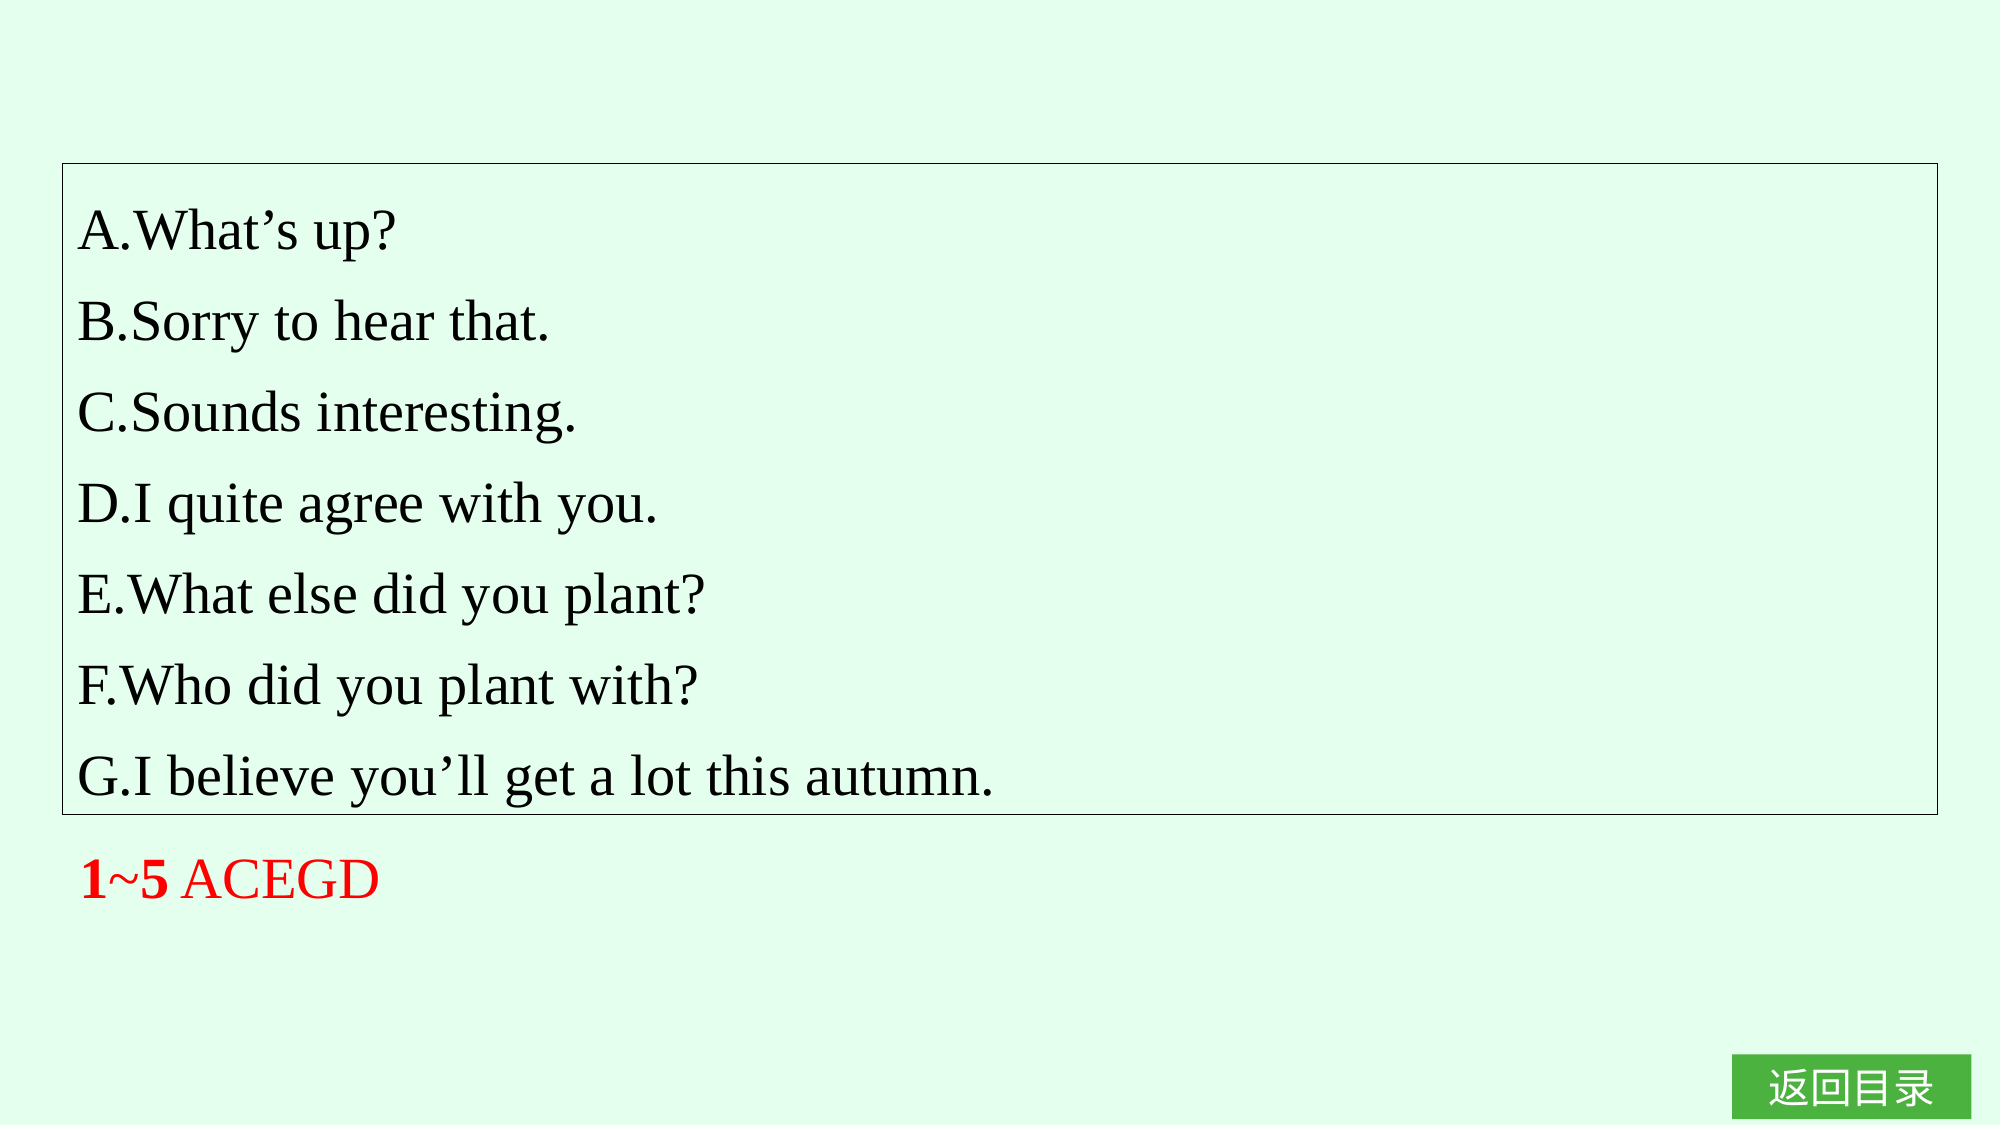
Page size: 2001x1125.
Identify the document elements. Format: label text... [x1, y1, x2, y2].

text_box 1~5 ACEGD [64, 811, 411, 918]
text_box A.What’s up? B.Sorry to hear that. C.Sounds interesting. D.I quite agree with you. E.What else did you plant? F.Who did you plant with? G.I believe you’ll get a lot this autumn. [62, 163, 1938, 815]
